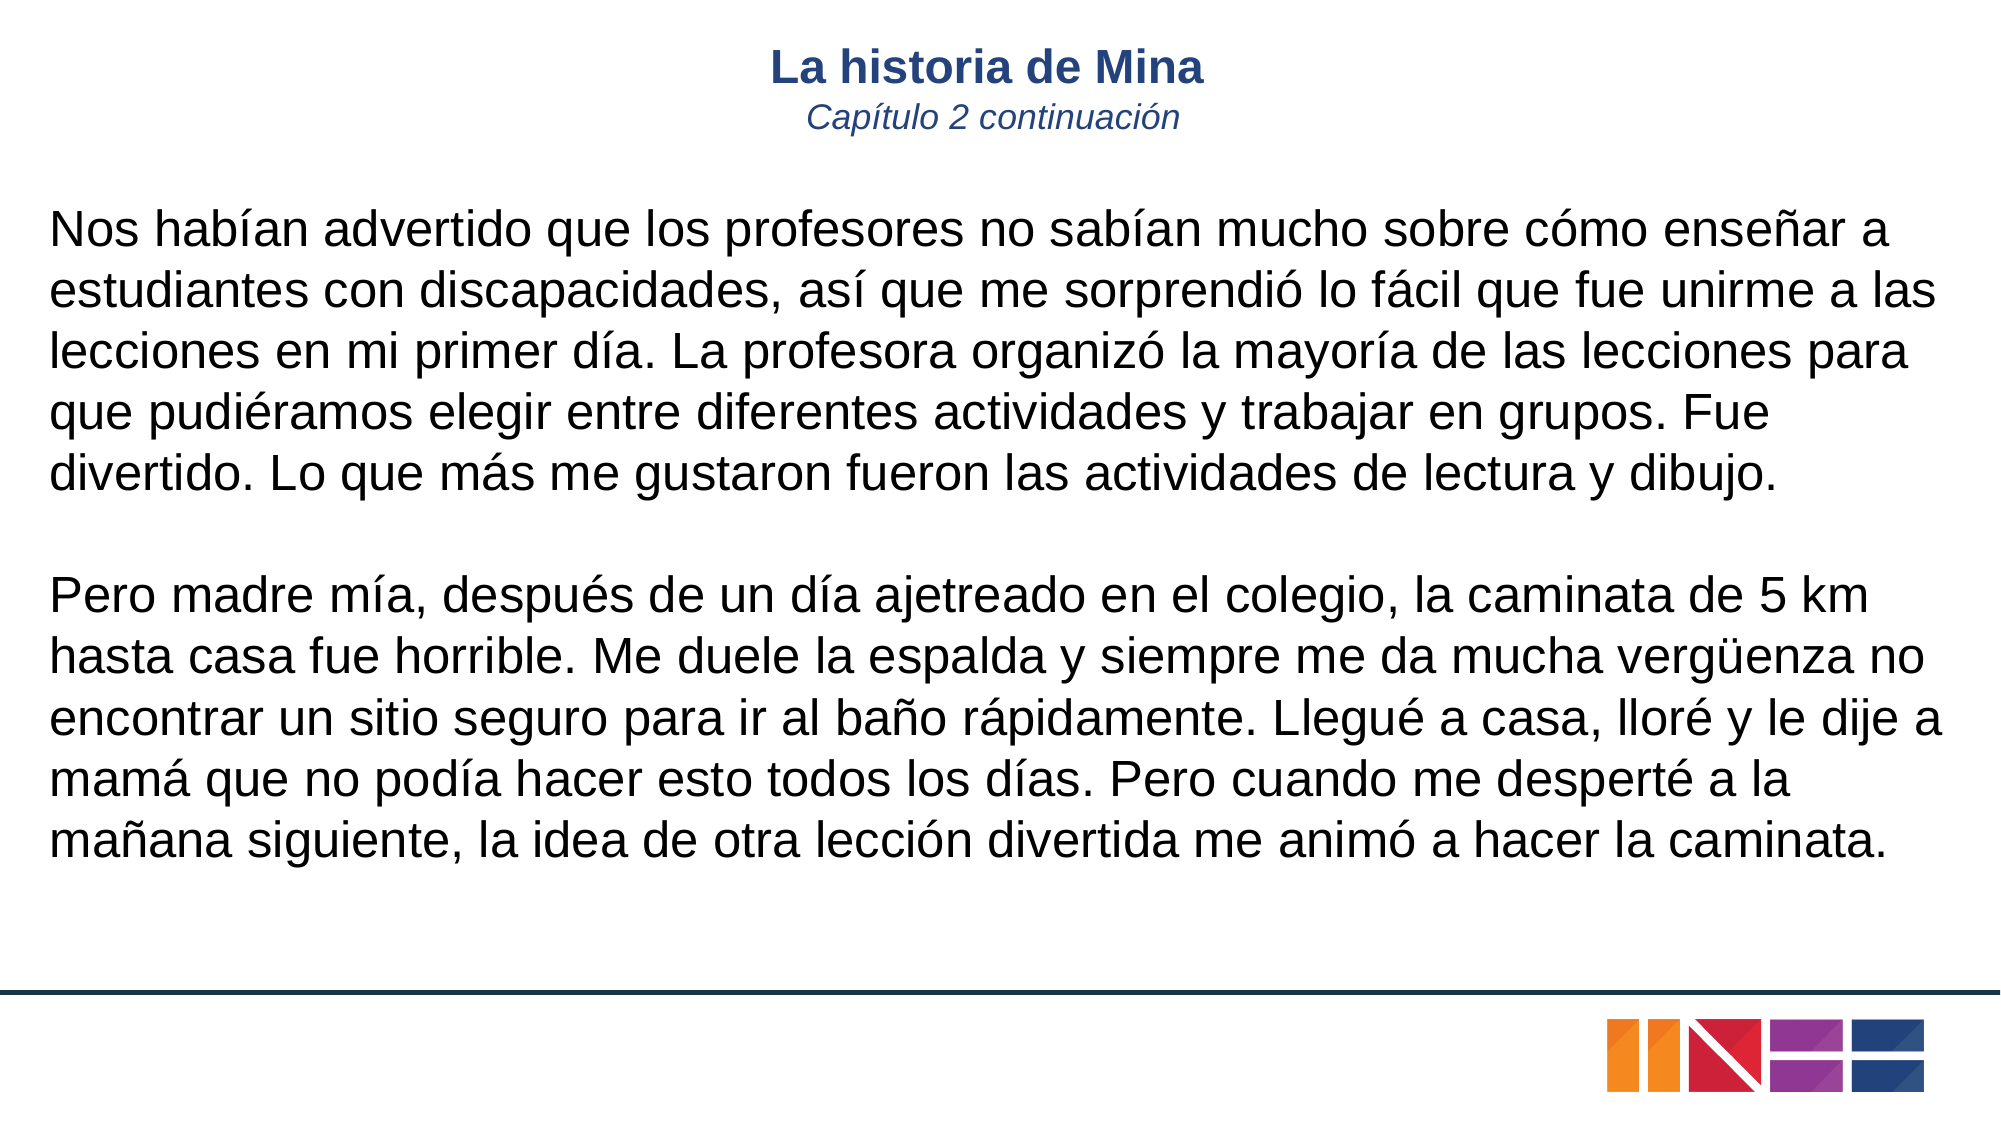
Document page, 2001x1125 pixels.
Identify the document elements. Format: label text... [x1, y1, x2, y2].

list Nos habían advertido que los profesores no sabían mucho sobre cómo enseñar a estudiantes con discapacidades, así que me sorprendió lo fácil que fue unirme a las lecciones en mi primer día. La profesora organizó la mayoría de las lecciones para que pudiéramos elegir entre diferentes actividades y trabajar en grupos. Fue divertido. Lo que más me gustaron fueron las actividades de lectura y dibujo. Pero madre mía, después de un día ajetreado en el colegio, la caminata de 5 km hasta casa fue horrible. Me duele la espalda y siempre me da mucha vergüenza no encontrar un sitio seguro para ir al baño rápidamente. Llegué a casa, lloré y le dije a mamá que no podía hacer esto todos los días. Pero cuando me desperté a la mañana siguiente, la idea de otra lección divertida me animó a hacer la caminata. [30, 175, 1970, 950]
title La historia de Mina Capítulo 2 continuación [31, 28, 1957, 145]
picture [1607, 1019, 1924, 1092]
